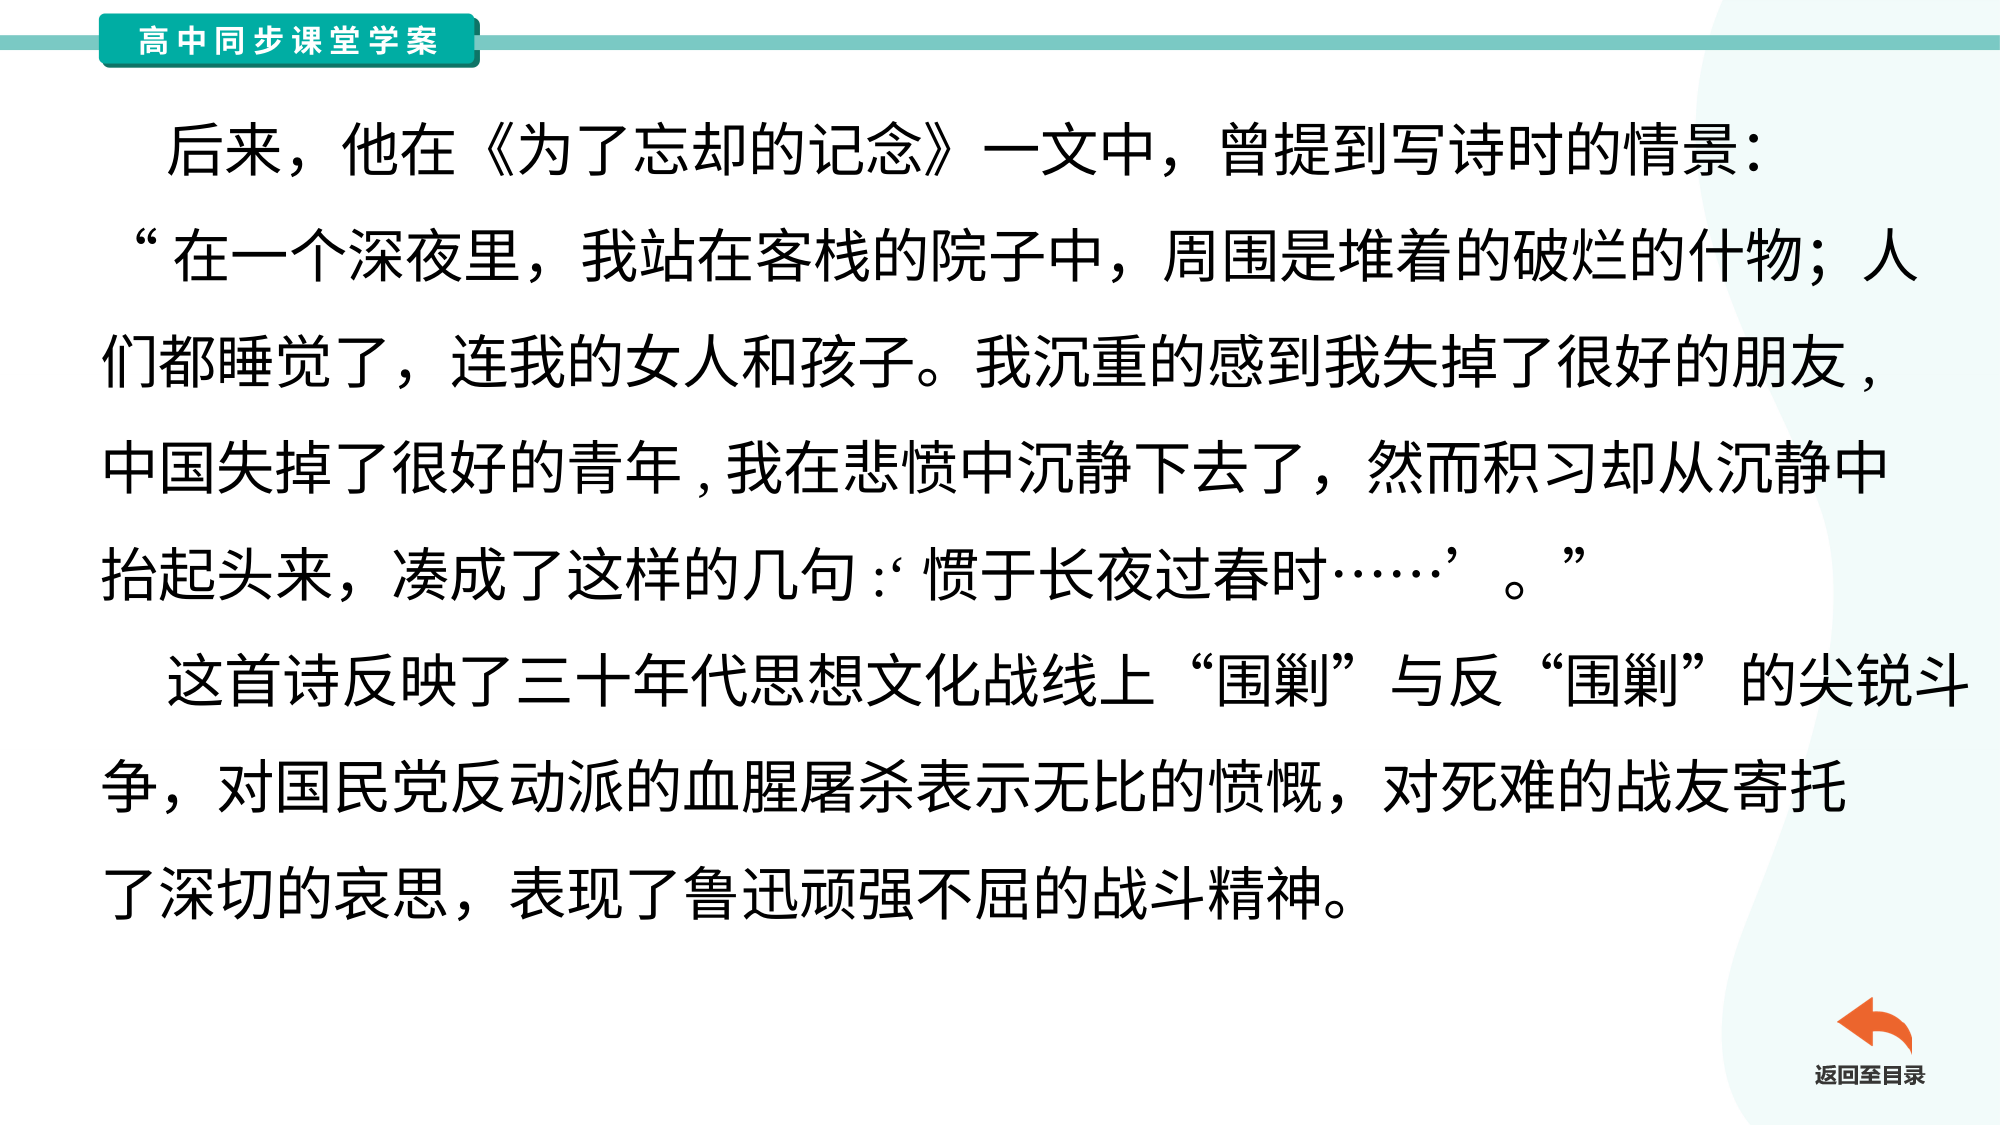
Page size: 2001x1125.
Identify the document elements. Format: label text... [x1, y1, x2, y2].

picture [0, 0, 2000, 1125]
text_box 后来，他在《为了忘却的记念》一文中，曾提到写诗时的情景： “在一个深夜里，我站在客栈的院子中，周围是堆着的破烂的什物；人 们都睡觉了，连我的女人和孩子。我沉重的感到我失掉了很好的朋友, 中国失掉了很好的青年,我在悲愤中沉静下去了，然而积习却从沉静中 抬起头来，凑成了这样的几句:‘惯于长夜过春时……’。” 这首诗反映了三十年代思想文化战线上“围剿”与反“围剿”的尖锐斗 争，对国民党反动派的血腥屠杀表示无比的愤慨，对死难的战友寄托 了深切的哀思，表现了鲁迅顽强不屈的战斗精神。 [100, 76, 1899, 927]
